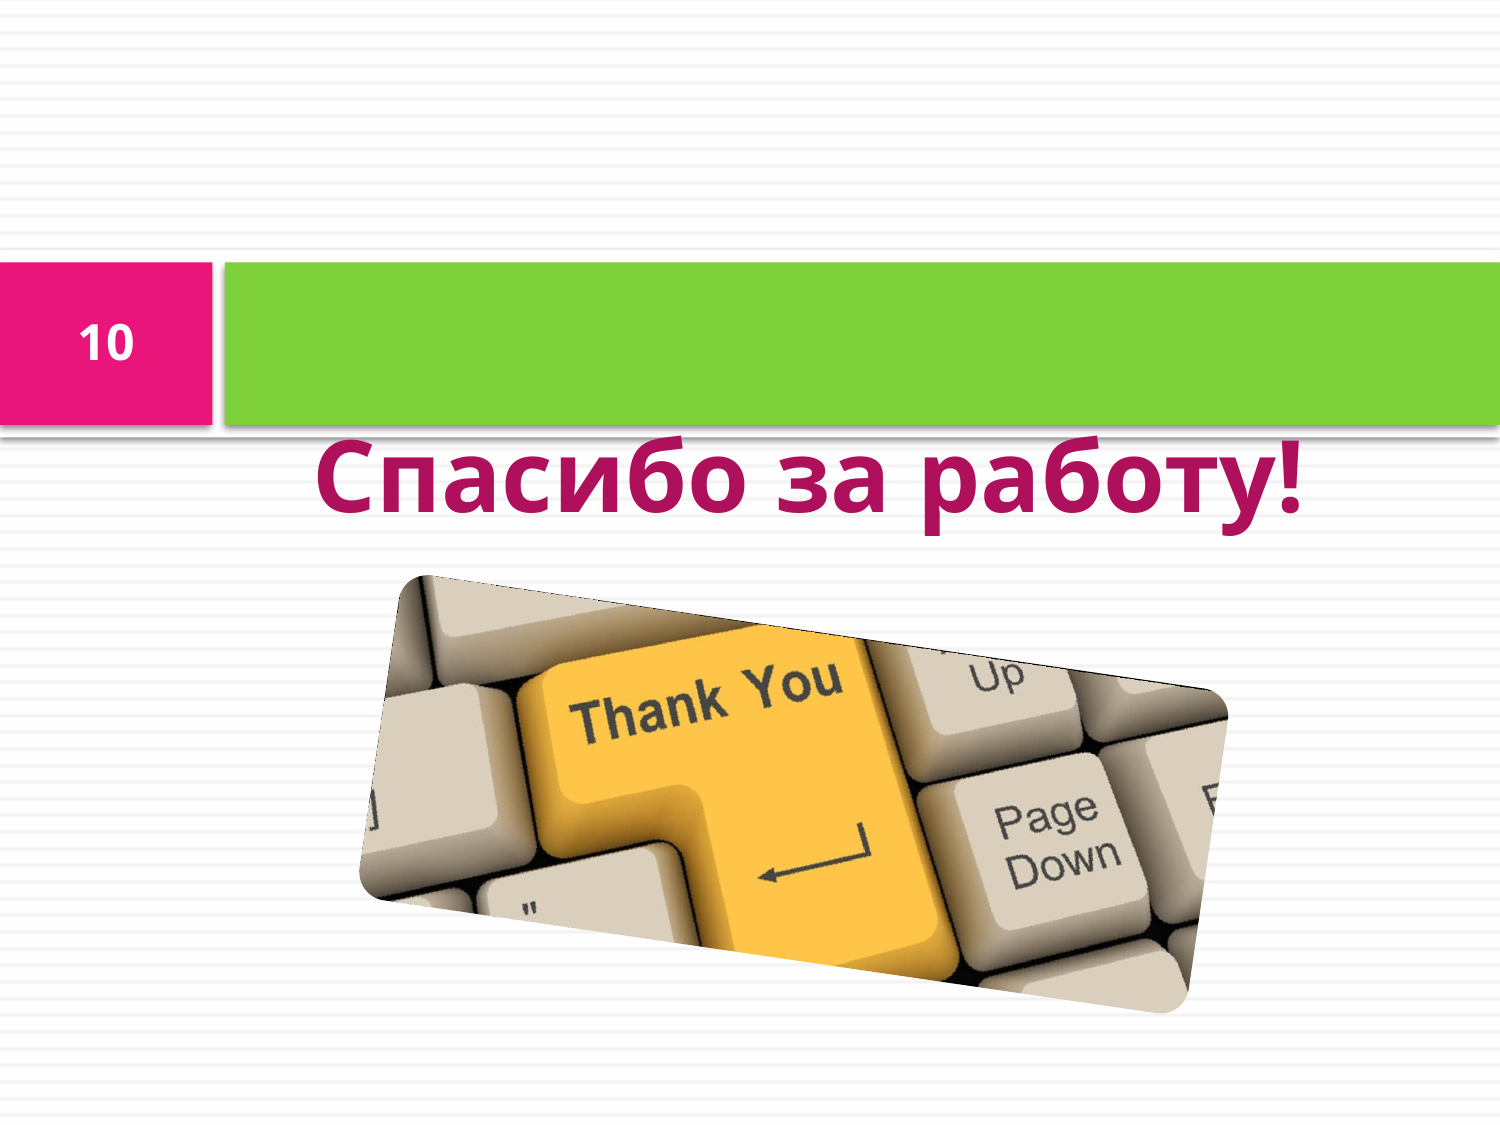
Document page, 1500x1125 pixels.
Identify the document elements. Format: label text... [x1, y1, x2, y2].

title [225, 262, 1475, 425]
slide_number 10 [0, 287, 213, 403]
picture [372, 579, 1216, 1010]
list Спасибо за работу! [225, 425, 1394, 680]
